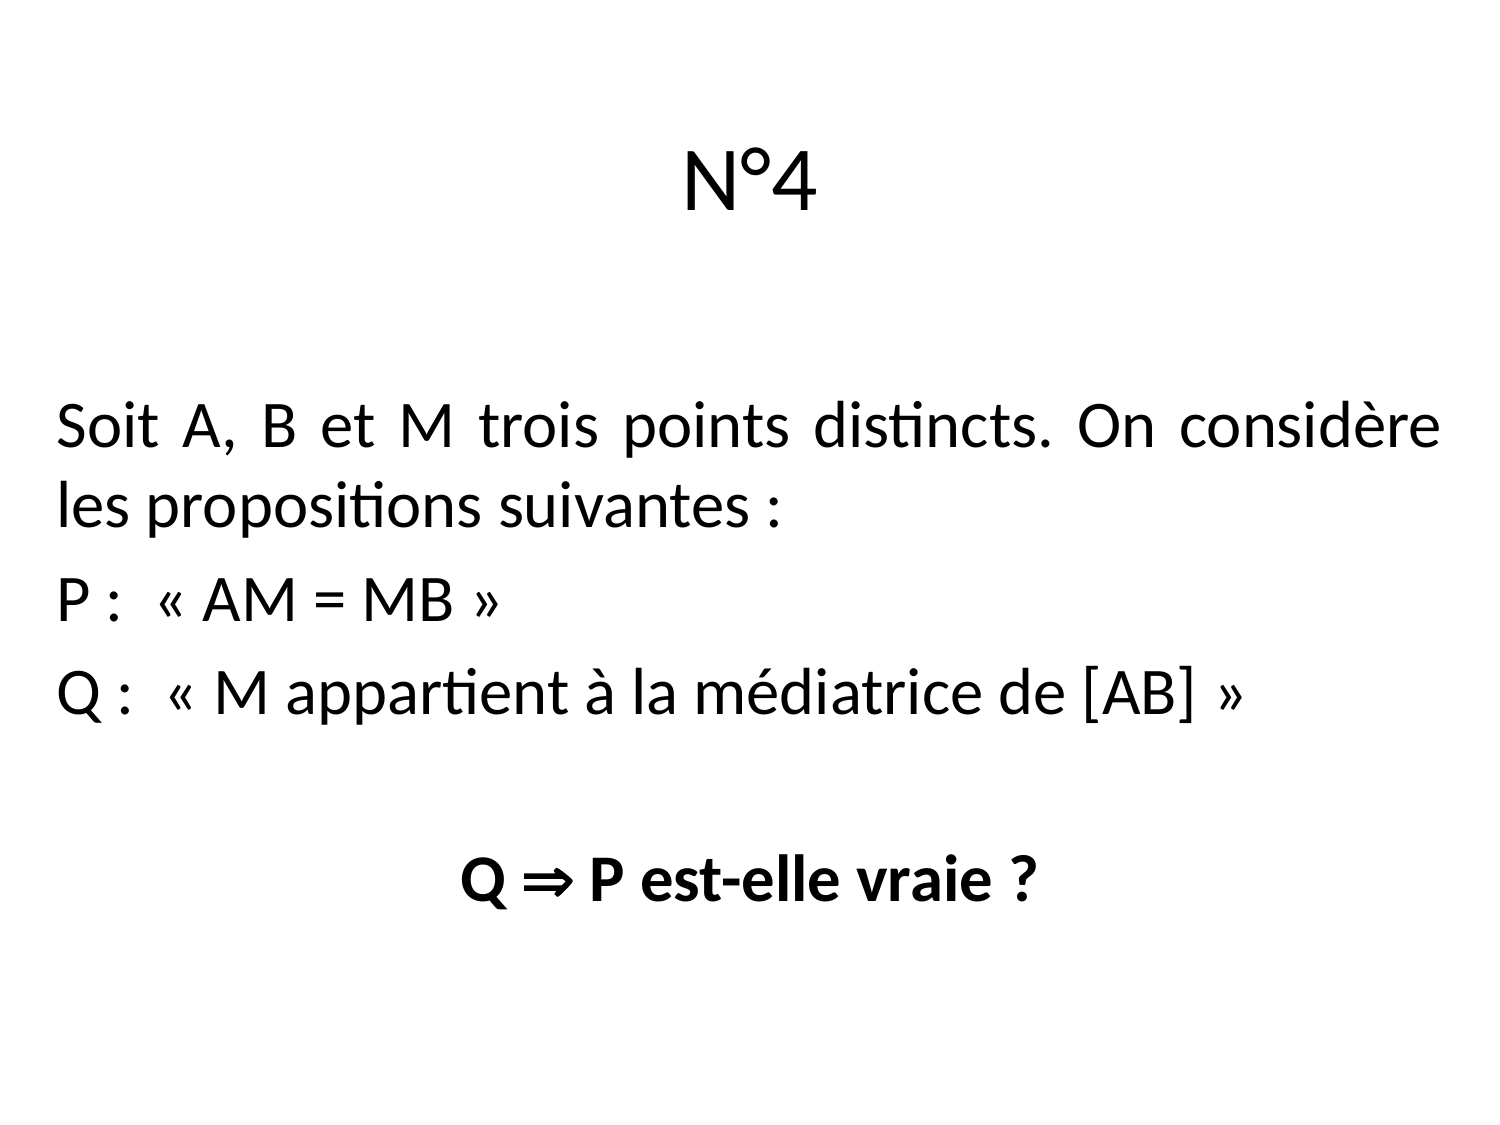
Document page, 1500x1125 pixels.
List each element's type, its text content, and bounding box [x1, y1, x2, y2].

title N°4 [0, 104, 1500, 244]
list Soit A, B et M trois points distincts. On considère les propositions suivantes : P : « AM = MB » Q : « M appartient à la médiatrice de [AB] » Q  P est-elle vraie ? [41, 373, 1459, 969]
